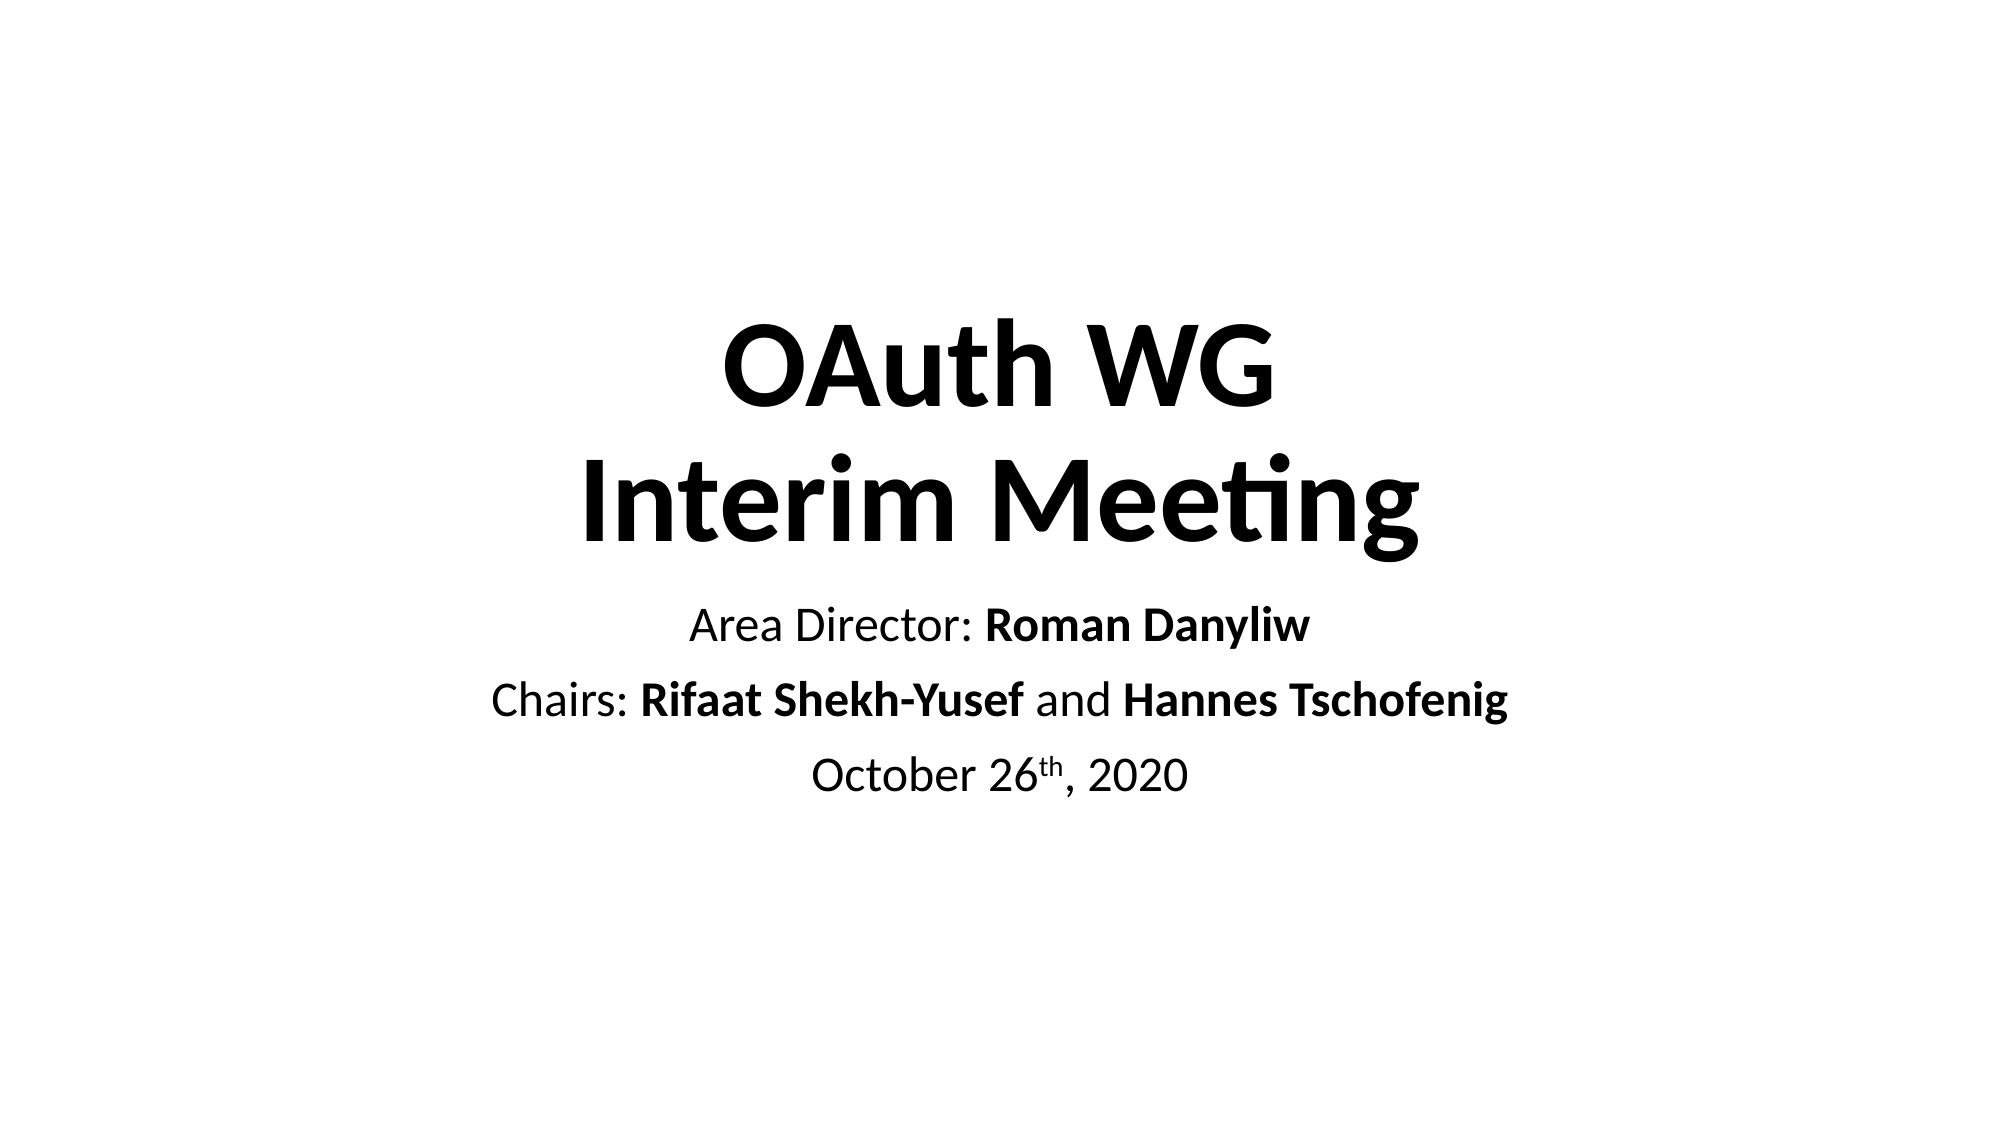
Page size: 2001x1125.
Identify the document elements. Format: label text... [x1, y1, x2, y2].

title OAuth WG Interim Meeting [249, 184, 1750, 576]
subtitle Area Director: Roman Danyliw Chairs: Rifaat Shekh-Yusef and Hannes Tschofenig October 26th, 2020 [249, 590, 1750, 863]
